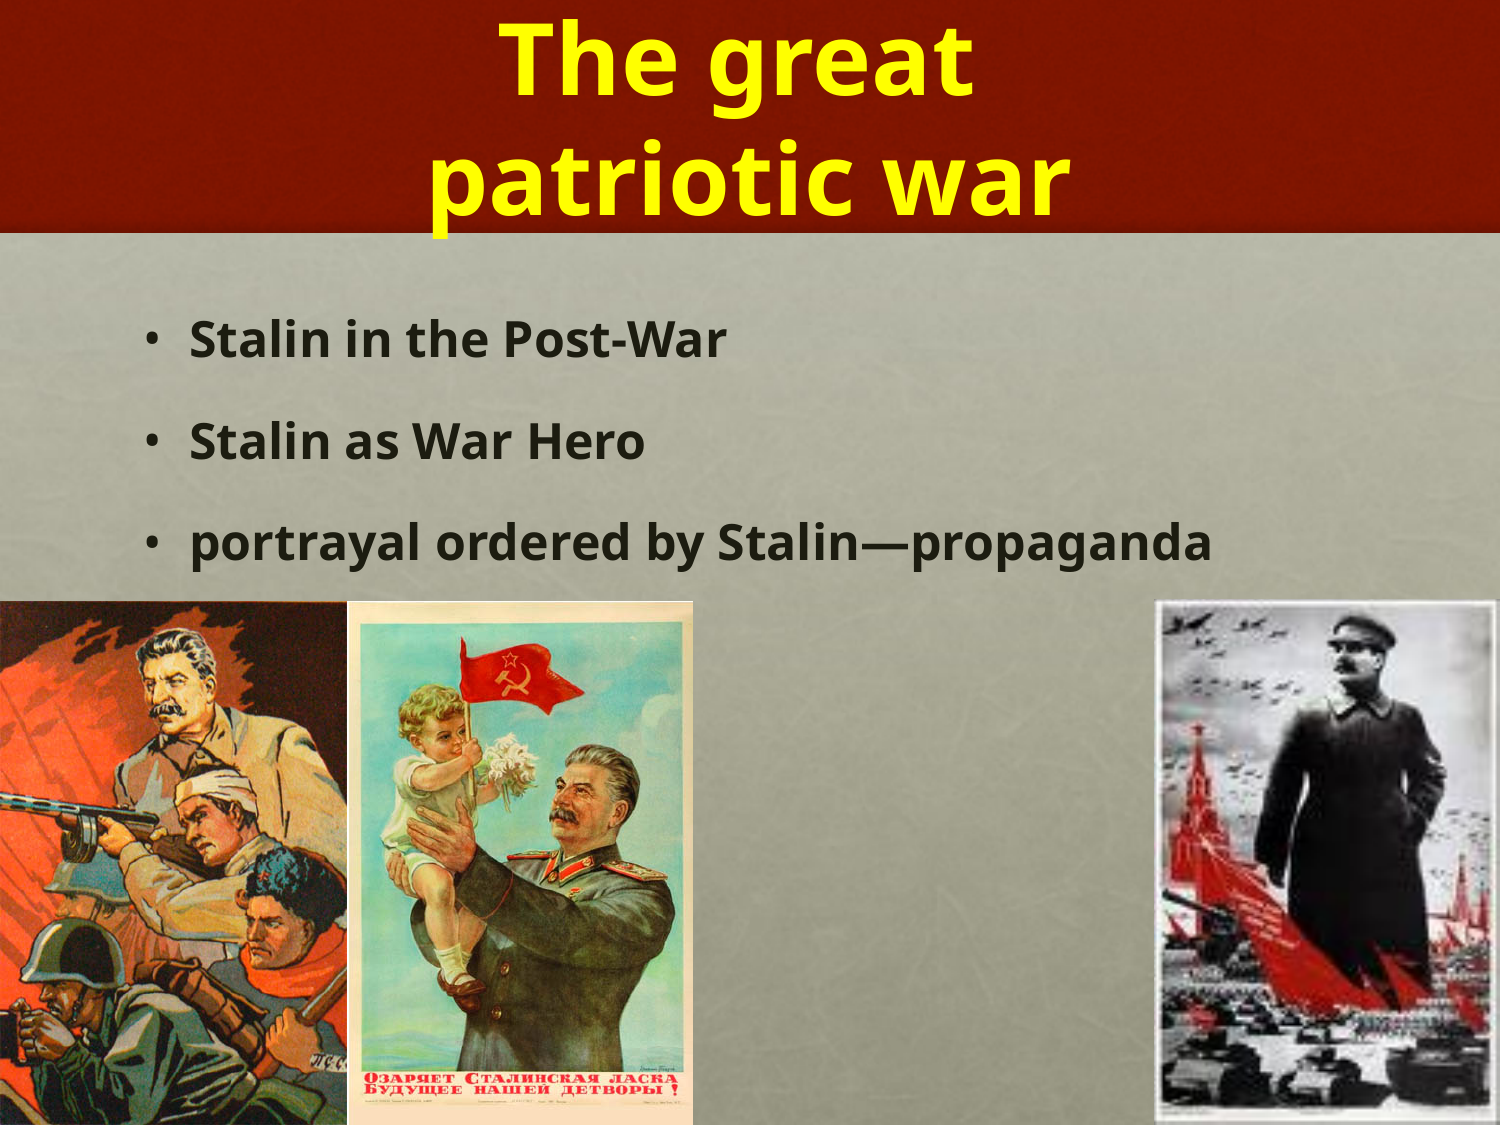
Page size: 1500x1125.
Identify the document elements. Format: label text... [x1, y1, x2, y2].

picture [0, 214, 1500, 1125]
list Stalin in the Post-War Stalin as War Hero portrayal ordered by Stalin—propaganda [127, 299, 1372, 1125]
title The great patriotic war [127, 10, 1372, 221]
